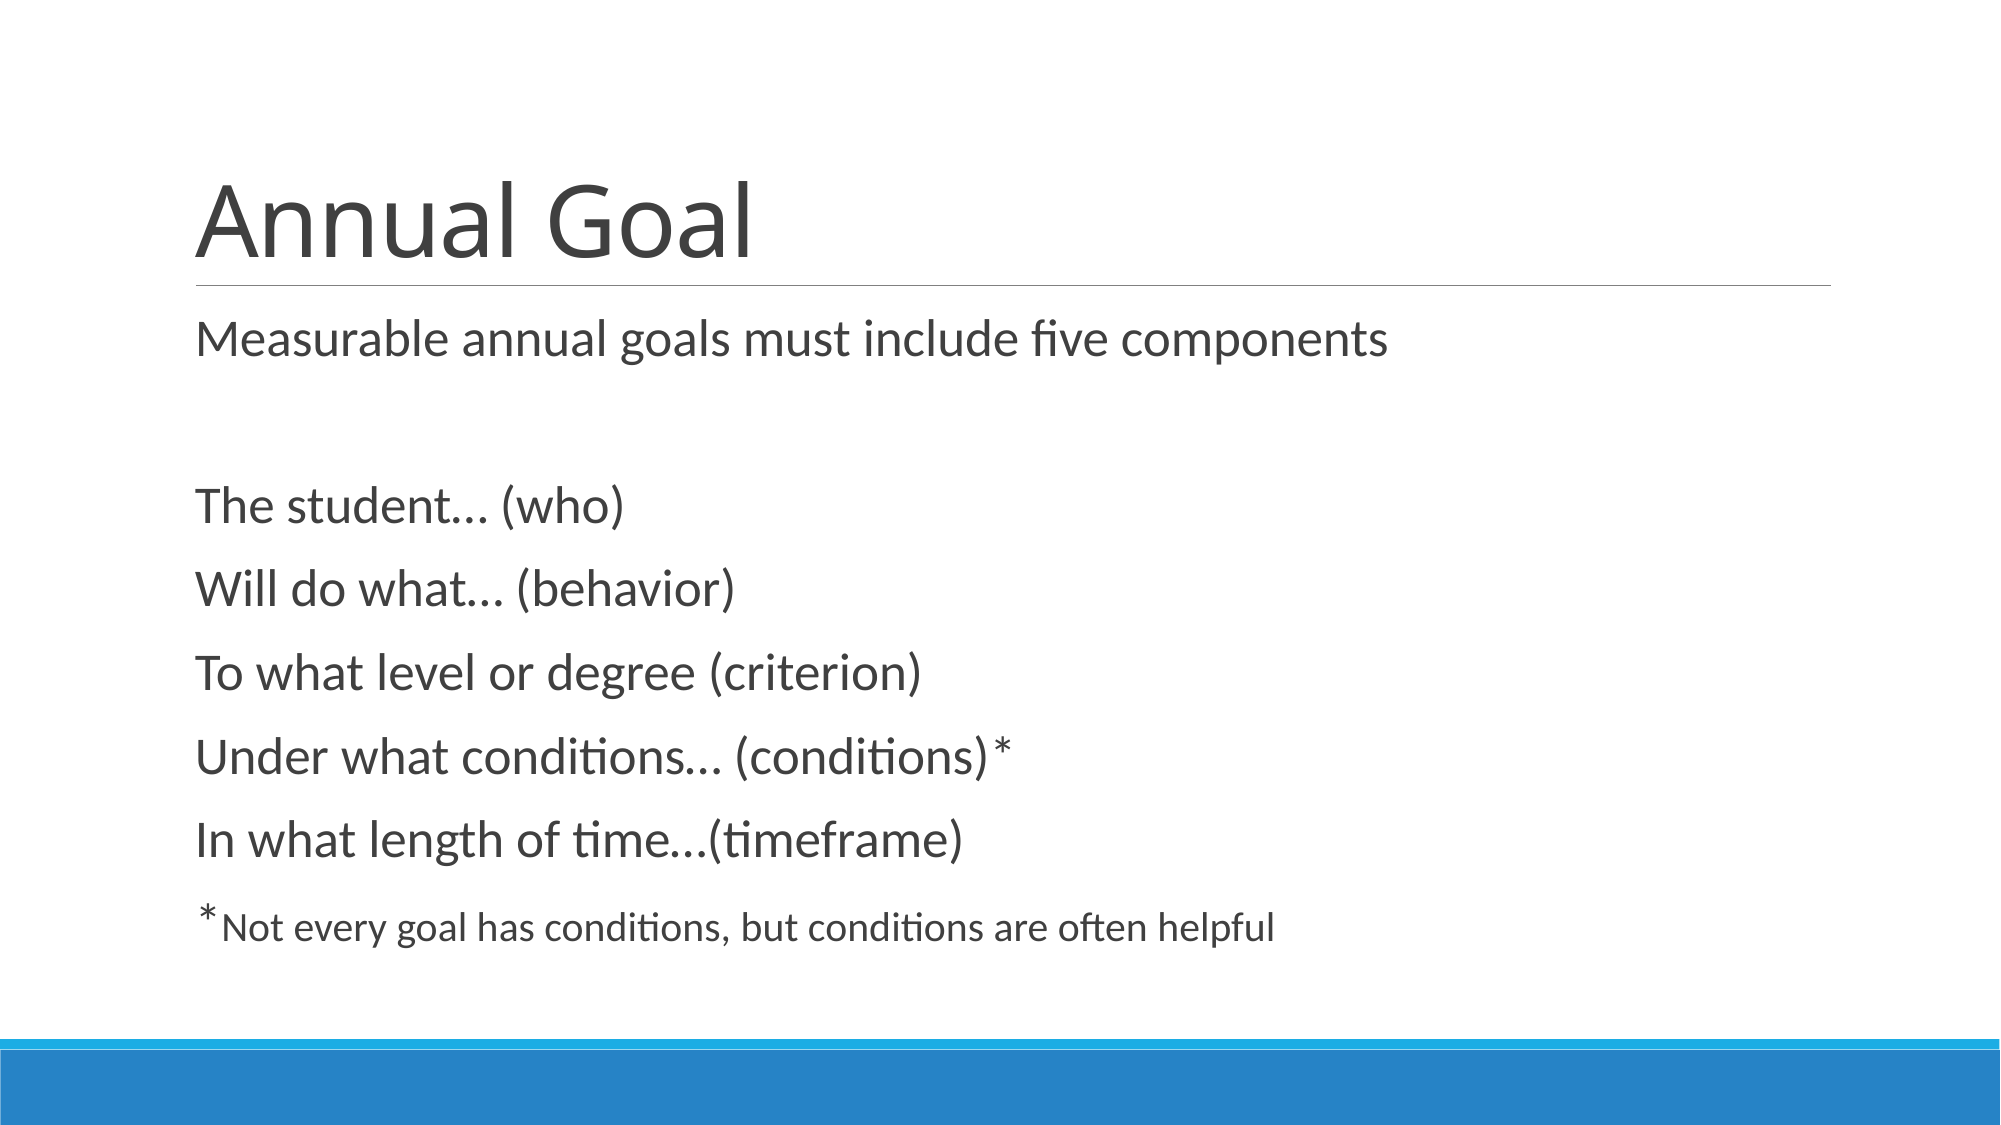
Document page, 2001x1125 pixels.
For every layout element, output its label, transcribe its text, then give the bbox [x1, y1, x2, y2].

list Measurable annual goals must include five components The student… (who) Will do what… (behavior) To what level or degree (criterion) Under what conditions… (conditions)* In what length of time…(timeframe) *Not every goal has conditions, but conditions are often helpful [180, 302, 1830, 963]
title Annual Goal [180, 47, 1830, 285]
